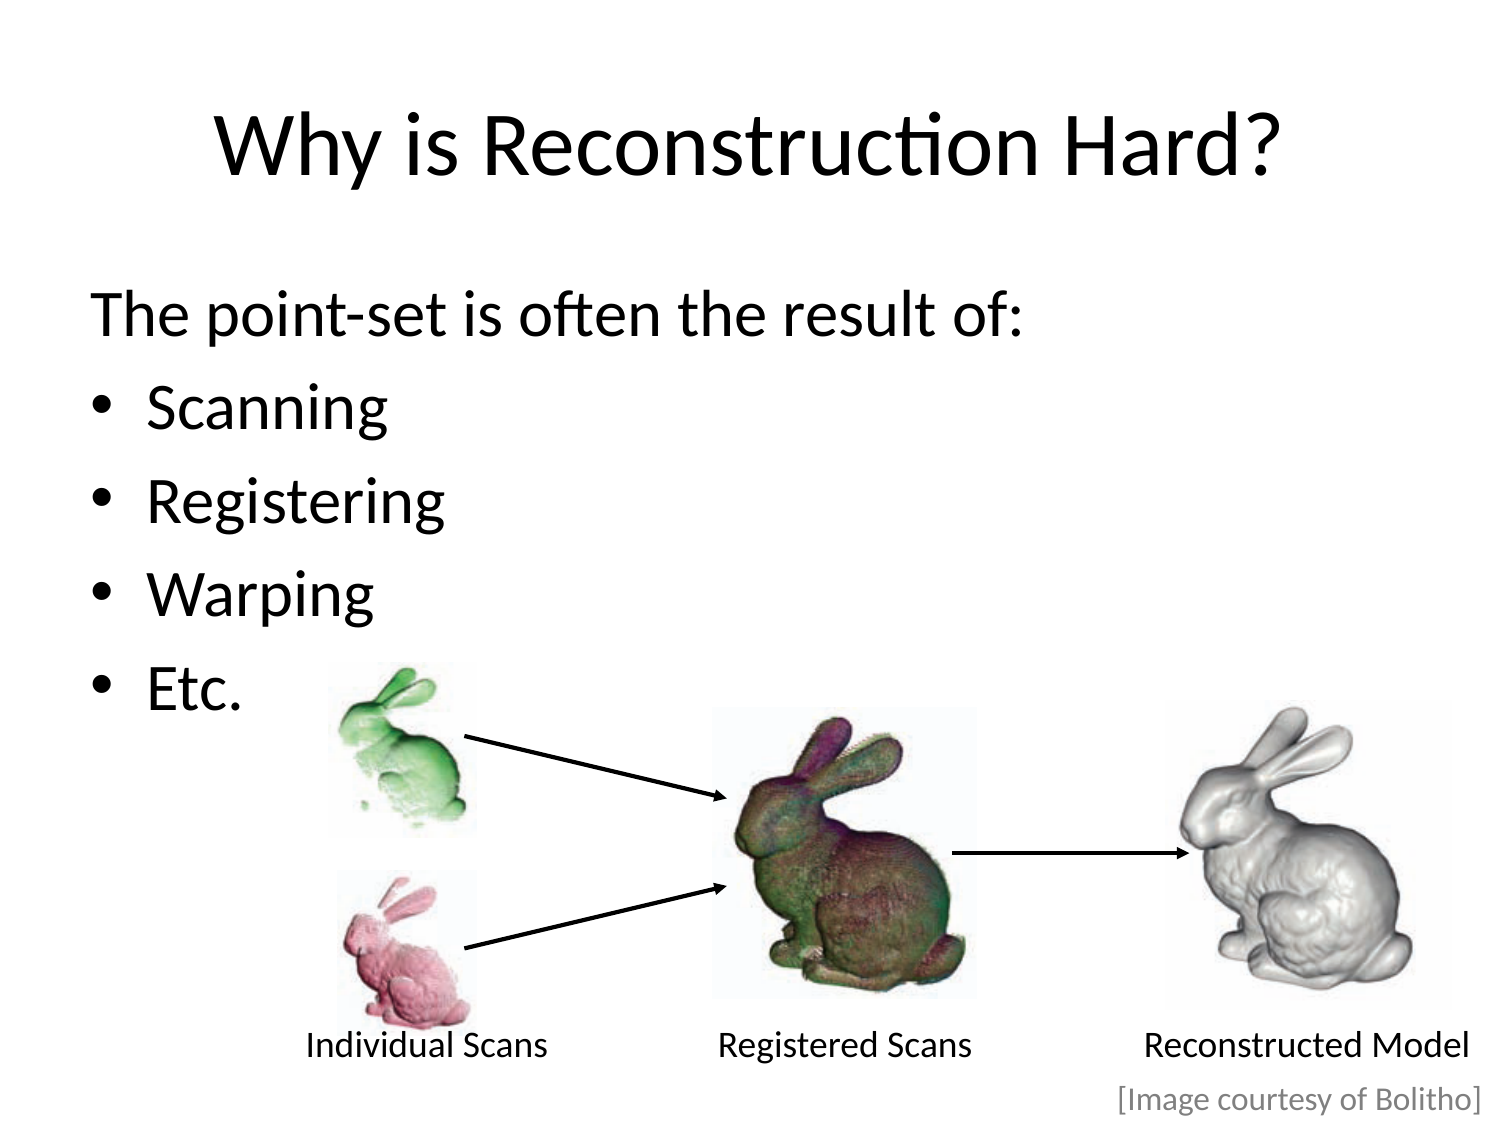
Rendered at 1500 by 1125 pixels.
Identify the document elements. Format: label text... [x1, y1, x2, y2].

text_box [464, 885, 728, 949]
picture [1165, 700, 1453, 1010]
list The point-set is often the result of: Scanning Registering Warping Etc. [75, 262, 1425, 1005]
picture [328, 662, 478, 838]
text_box Reconstructed Model [1128, 1012, 1486, 1069]
picture [337, 870, 478, 1037]
text_box Individual Scans [290, 1012, 564, 1073]
picture [712, 707, 978, 999]
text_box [464, 735, 728, 799]
text_box [Image courtesy of Bolitho] [1101, 1069, 1498, 1125]
title Why is Reconstruction Hard? [75, 45, 1425, 233]
text_box Registered Scans [703, 1012, 988, 1073]
